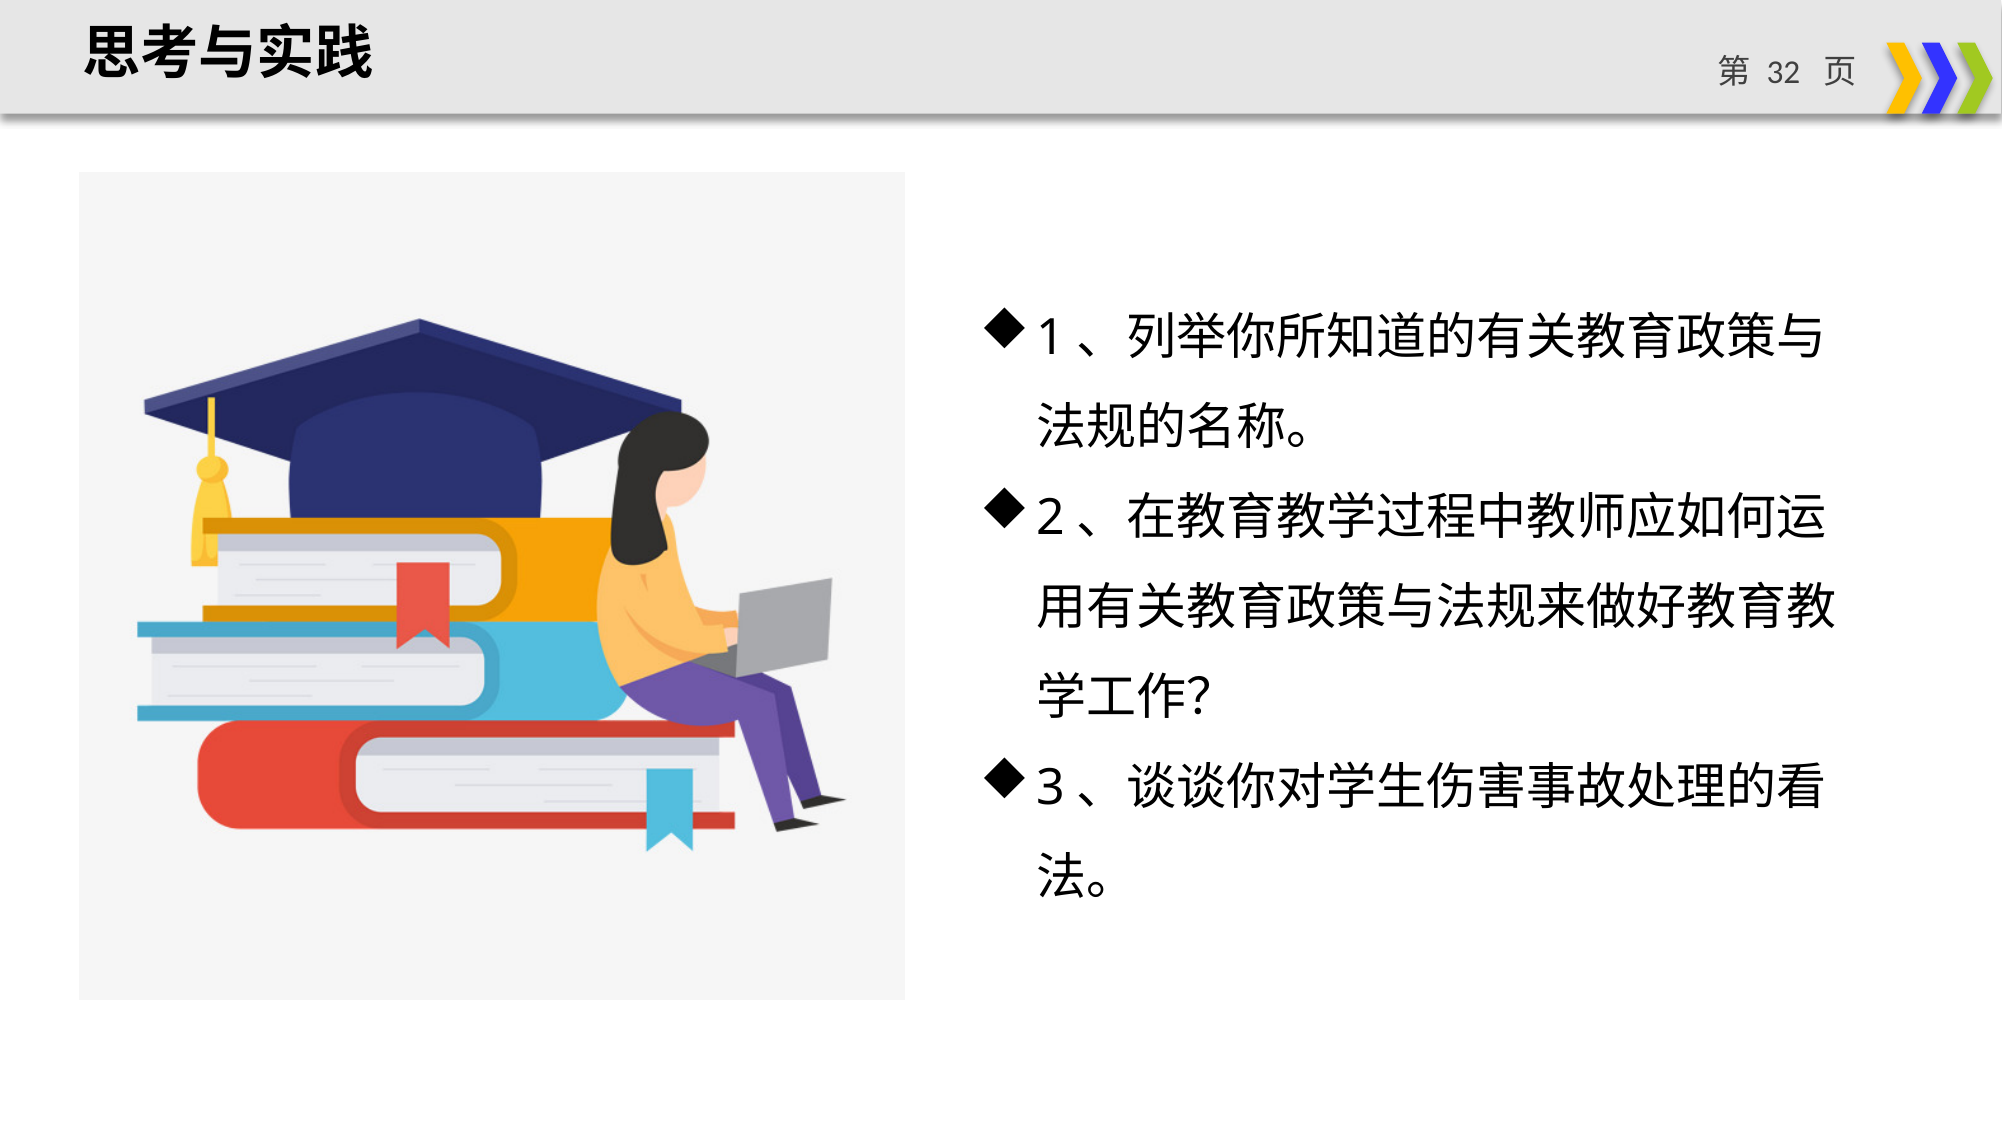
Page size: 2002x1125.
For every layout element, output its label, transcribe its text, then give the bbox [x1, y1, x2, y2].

picture [78, 172, 905, 1000]
text_box 思考与实践 [67, 7, 1197, 93]
text_box 1、列举你所知道的有关教育政策与法规的名称。 2、在教育教学过程中教师应如何运用有关教育政策与法规来做好教育教学工作？ 3、谈谈你对学生伤害事故处理的看法。 [965, 267, 1856, 912]
